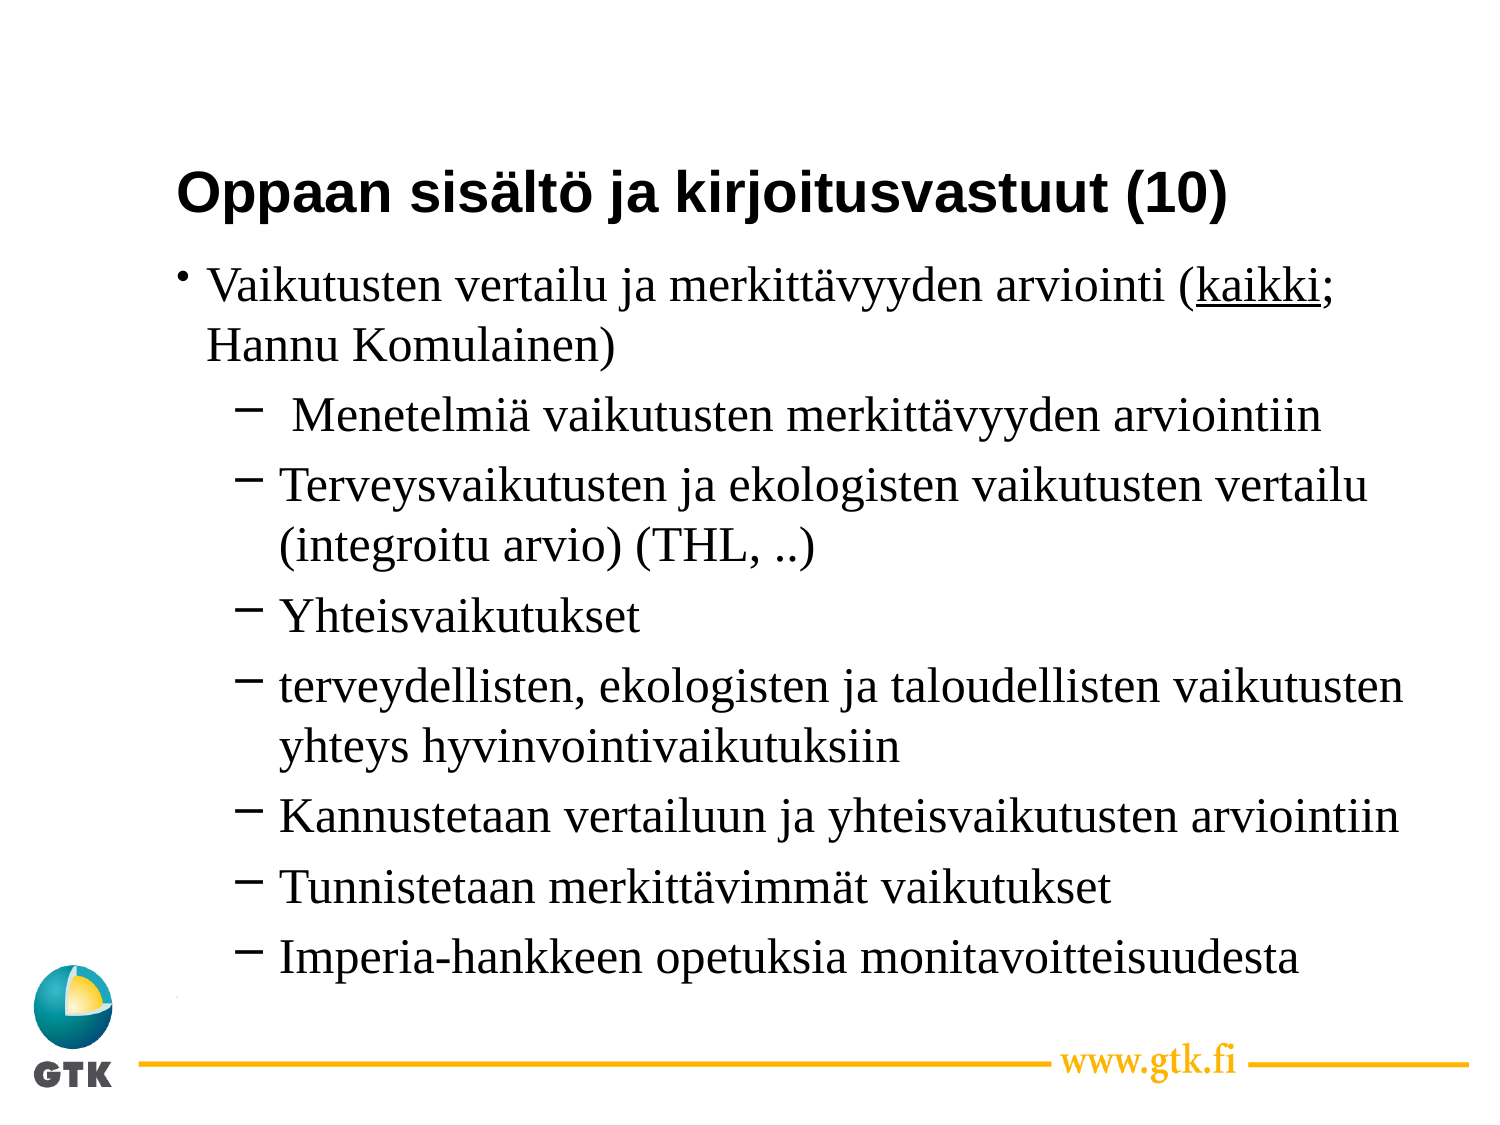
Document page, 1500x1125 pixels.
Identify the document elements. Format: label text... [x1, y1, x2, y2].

picture [28, 952, 118, 1094]
title Oppaan sisältö ja kirjoitusvastuut (10) [161, 31, 1448, 232]
list Vaikutusten vertailu ja merkittävyyden arviointi (kaikki; Hannu Komulainen) Menetelmiä vaikutusten merkittävyyden arviointiin Terveysvaikutusten ja ekologisten vaikutusten vertailu (integroitu arvio) (THL, ..) Yhteisvaikutukset terveydellisten, ekologisten ja taloudellisten vaikutusten yhteys hyvinvointivaikutuksiin Kannustetaan vertailuun ja yhteisvaikutusten arviointiin Tunnistetaan merkittävimmät vaikutukset Imperia-hankkeen opetuksia monitavoitteisuudesta - [161, 243, 1448, 1000]
picture [131, 1032, 1478, 1092]
